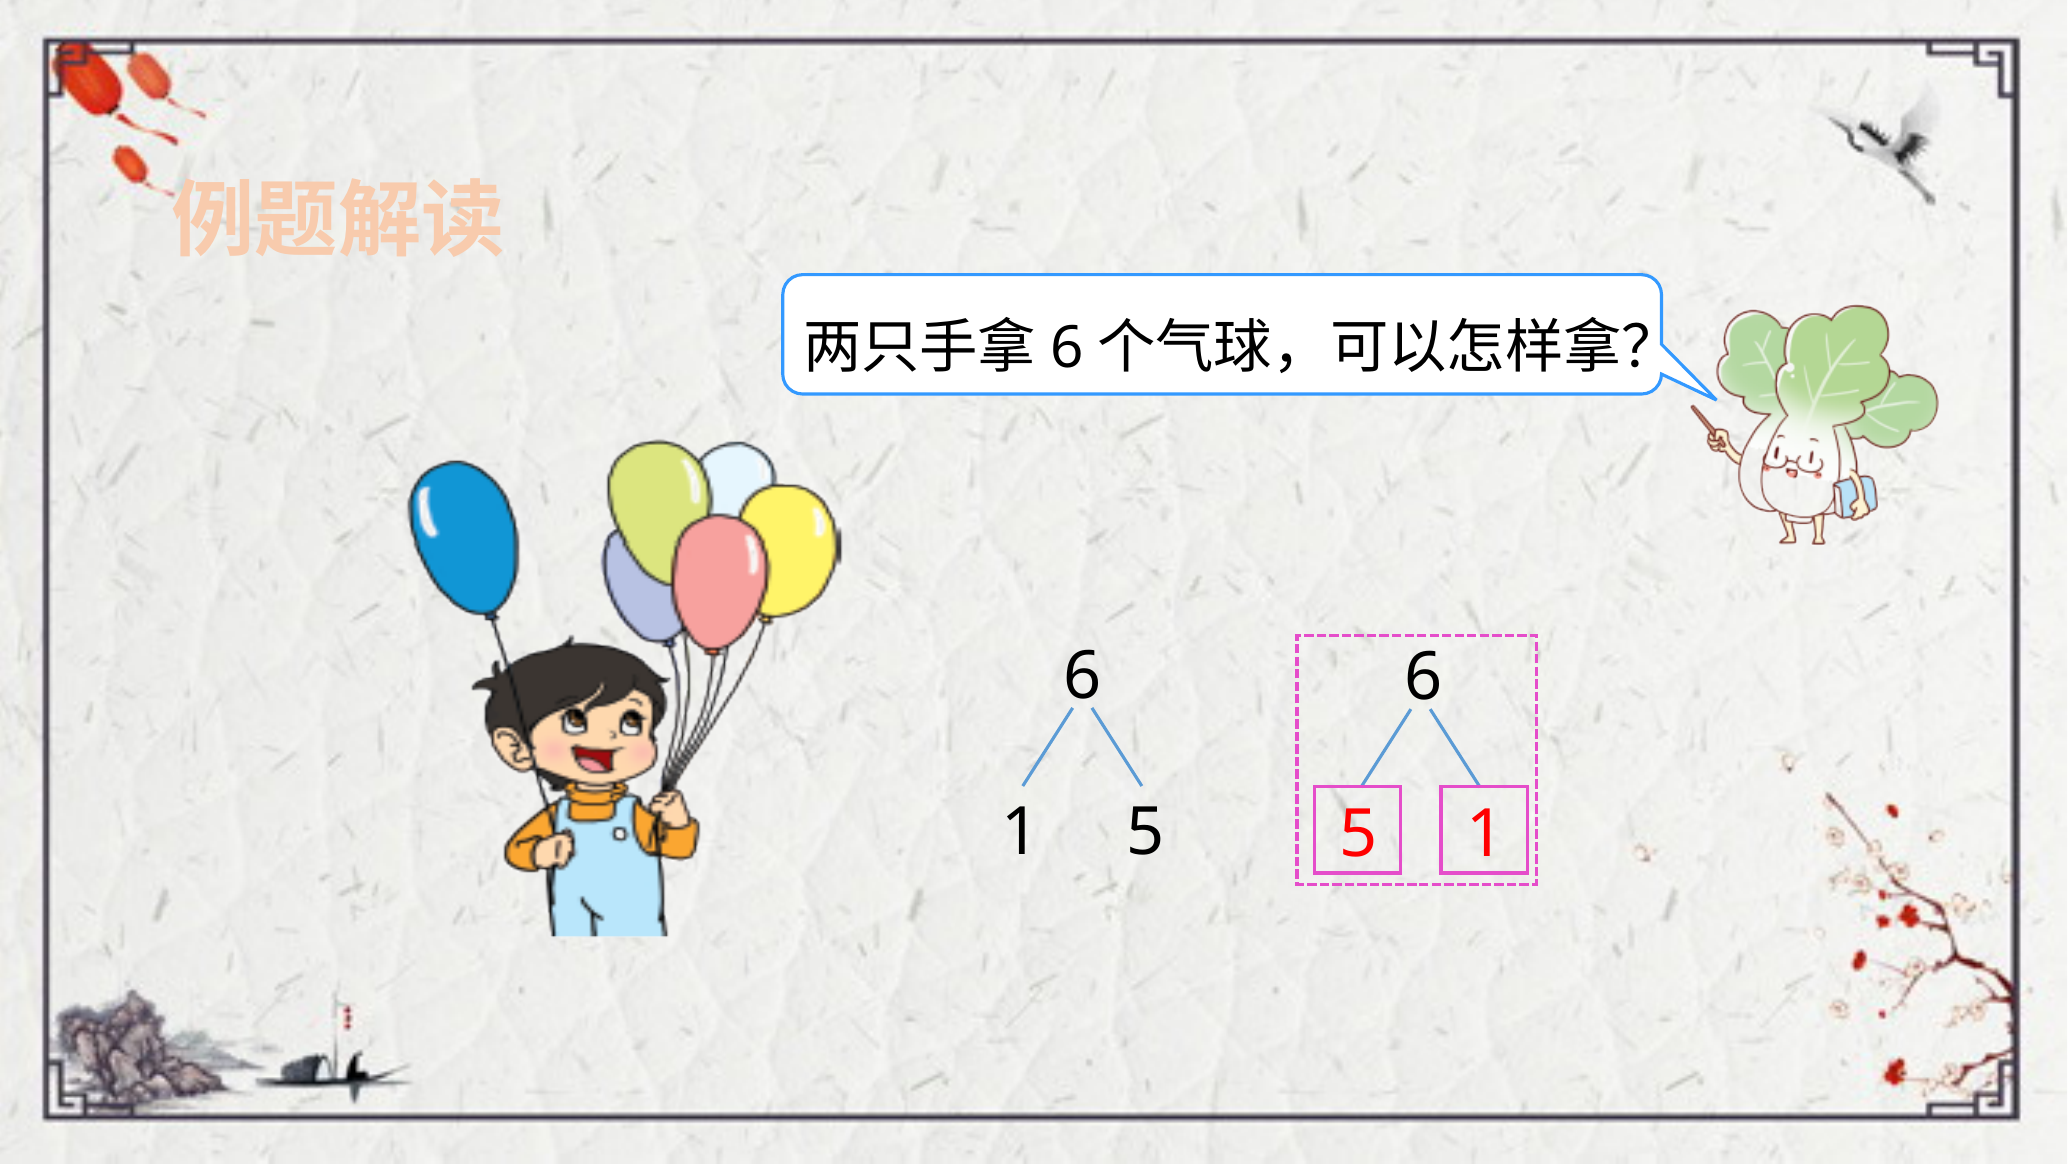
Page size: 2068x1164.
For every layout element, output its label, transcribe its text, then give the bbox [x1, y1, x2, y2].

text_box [1022, 707, 1142, 786]
picture [0, 0, 2068, 1164]
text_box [782, 274, 1944, 548]
text_box 1 [986, 780, 1071, 876]
text_box 例题解读 [156, 158, 520, 274]
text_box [1296, 625, 1537, 885]
text_box 6 [1048, 624, 1133, 707]
text_box 5 [1112, 780, 1197, 876]
